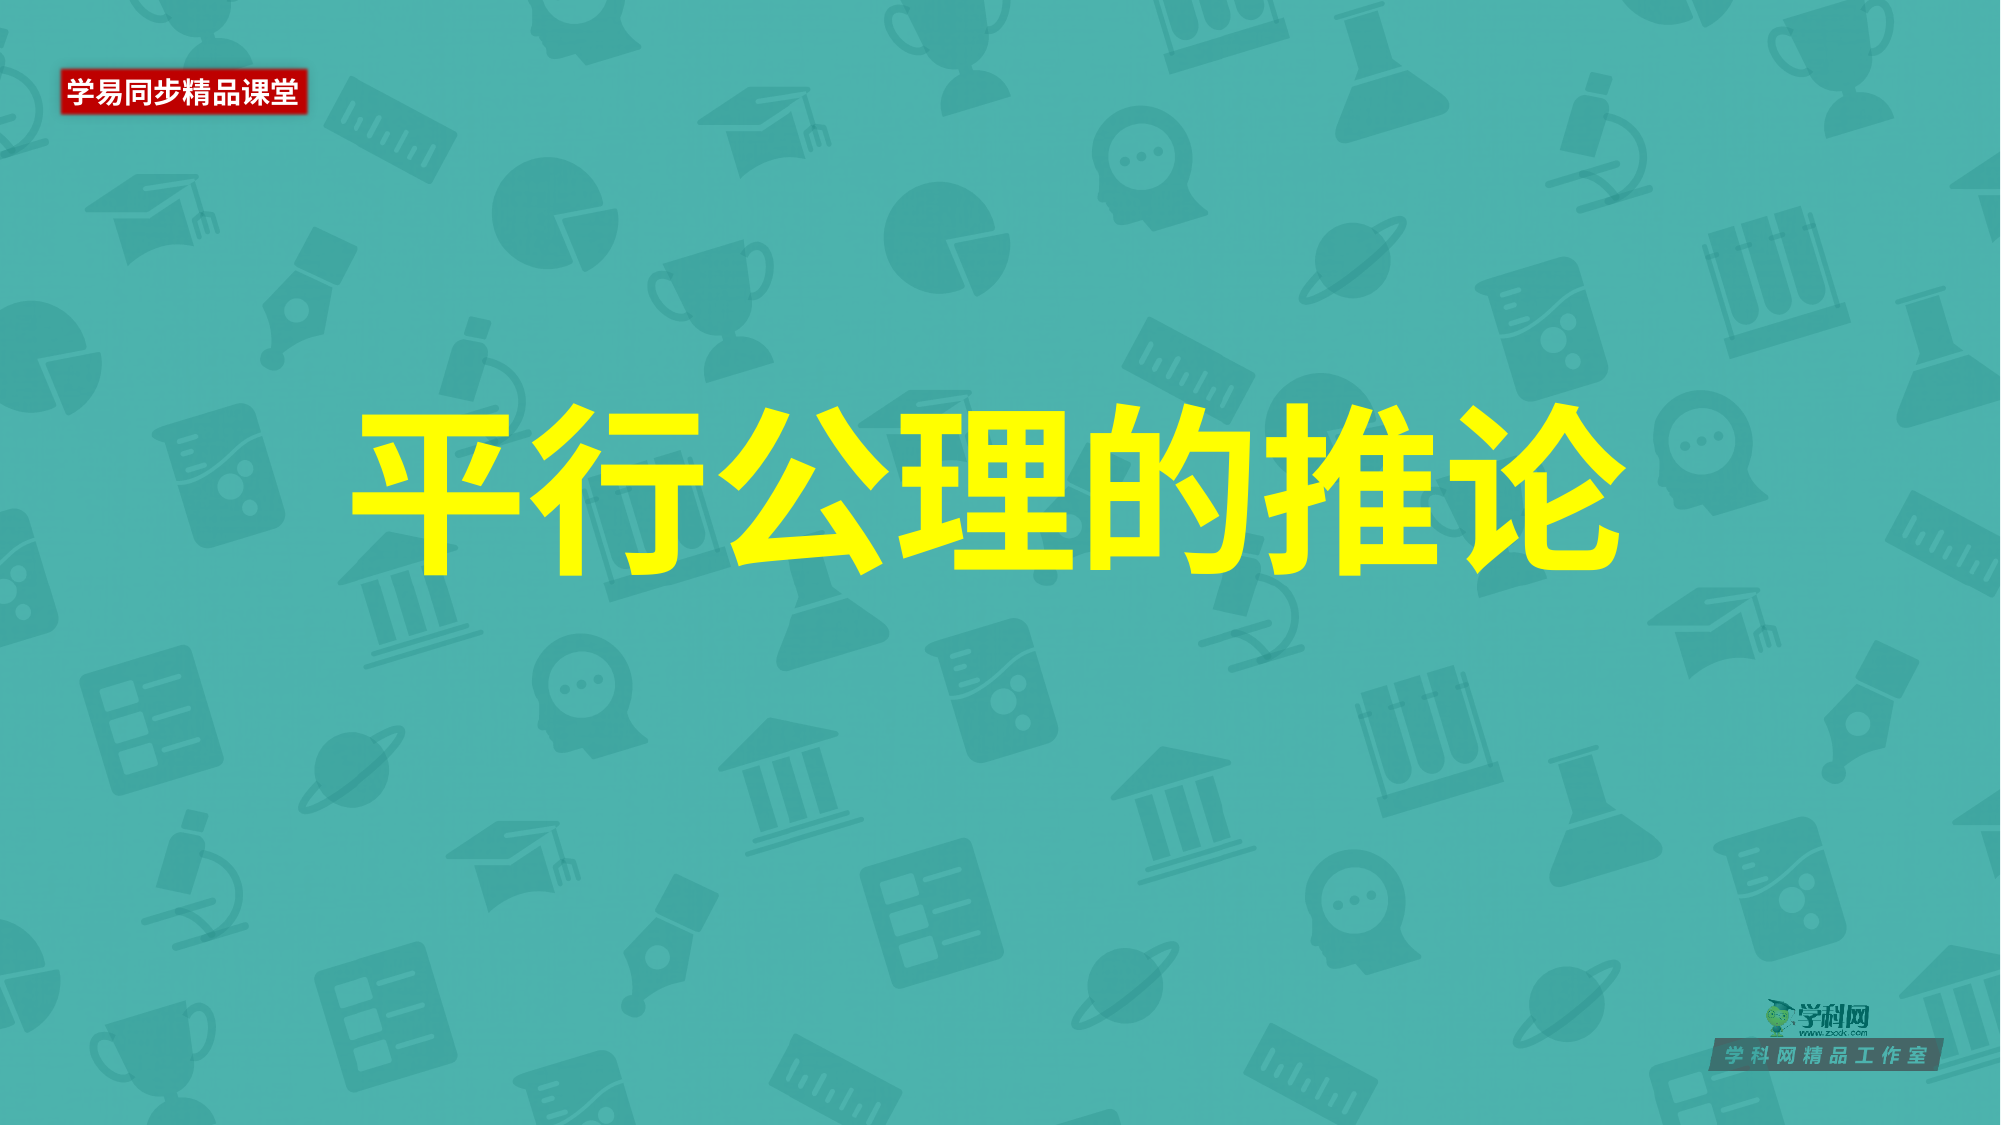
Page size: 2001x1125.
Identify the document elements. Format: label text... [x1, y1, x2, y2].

text_box 平行公理的推论 [0, 368, 2000, 604]
text_box 学易同步精品课堂 [63, 71, 305, 112]
picture [0, 0, 2001, 1125]
